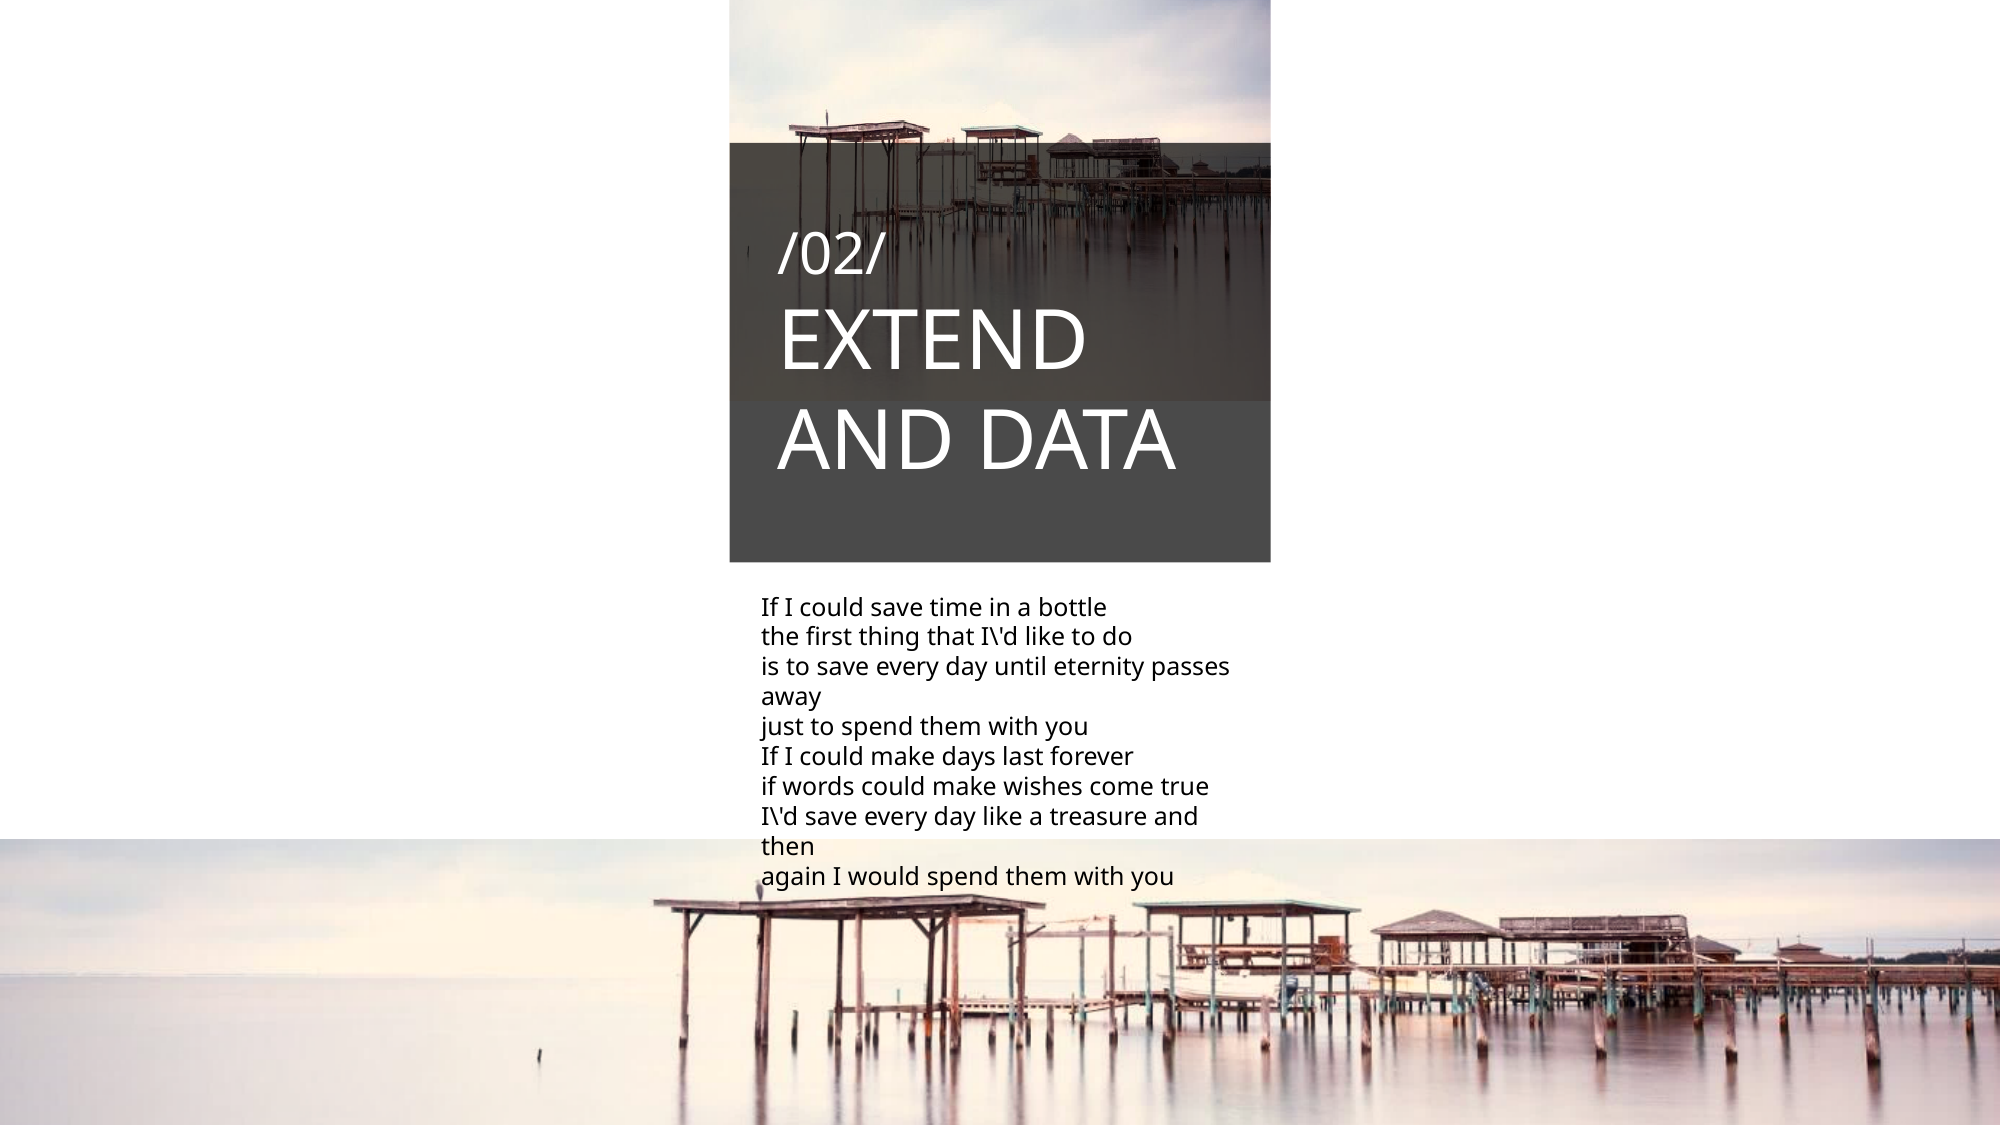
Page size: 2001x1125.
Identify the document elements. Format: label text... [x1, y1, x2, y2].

text_box [728, 142, 1272, 563]
picture [0, 839, 2000, 1125]
picture [729, 0, 1271, 402]
text_box /02/ EXTEND AND DATA [762, 402, 1271, 494]
text_box If I could save time in a bottle the first thing that I\'d like to do is to save every day until eternity passes away just to spend them with you If I could make days last forever if words could make wishes come true I\'d save every day like a treasure and then again I would spend them with you [746, 583, 1254, 839]
